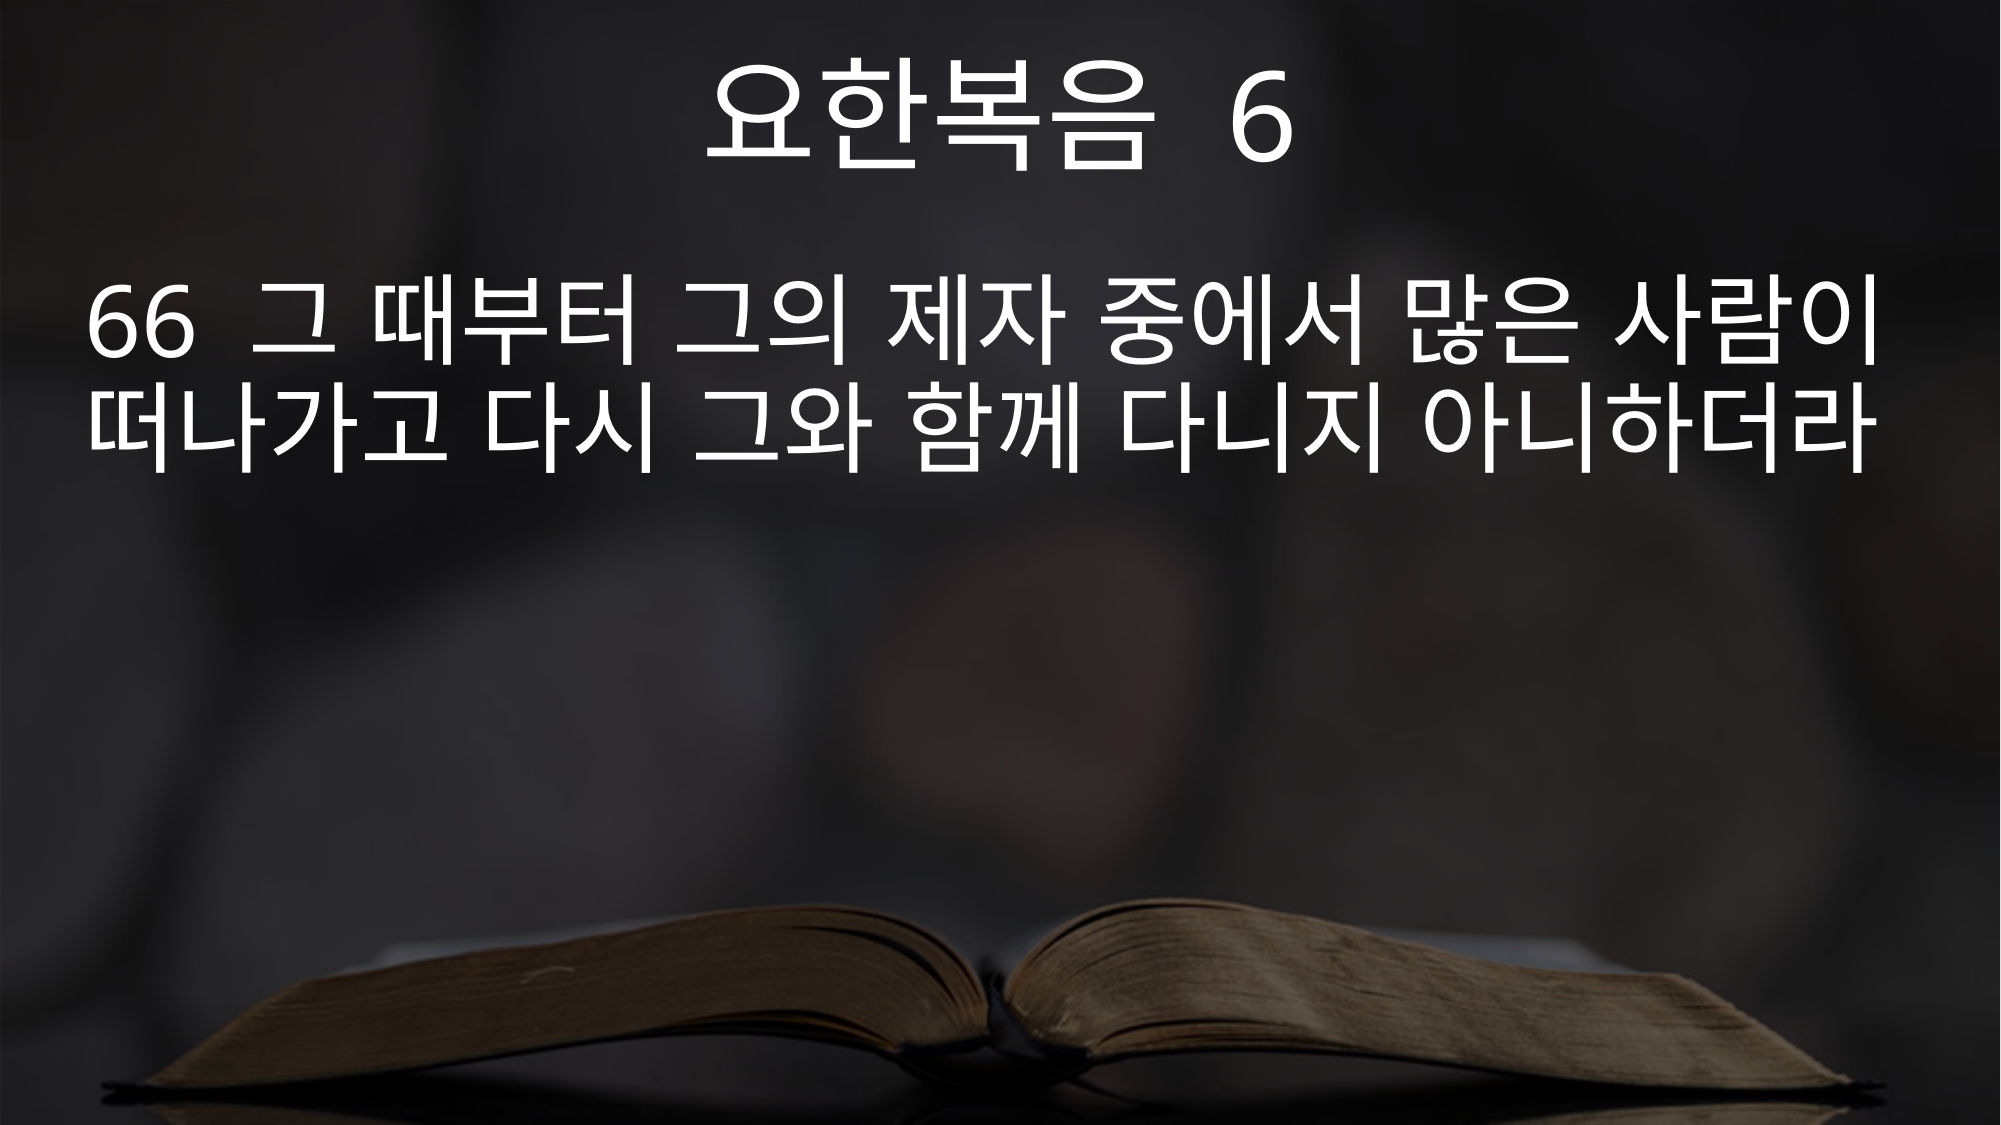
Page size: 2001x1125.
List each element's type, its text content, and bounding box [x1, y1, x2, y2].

list 66 그 때부터 그의 제자 중에서 많은 사람이 떠나가고 다시 그와 함께 다니지 아니하더라 [69, 263, 1953, 423]
footer 요한복음 6 [0, 32, 2000, 192]
picture [0, 0, 2001, 1125]
